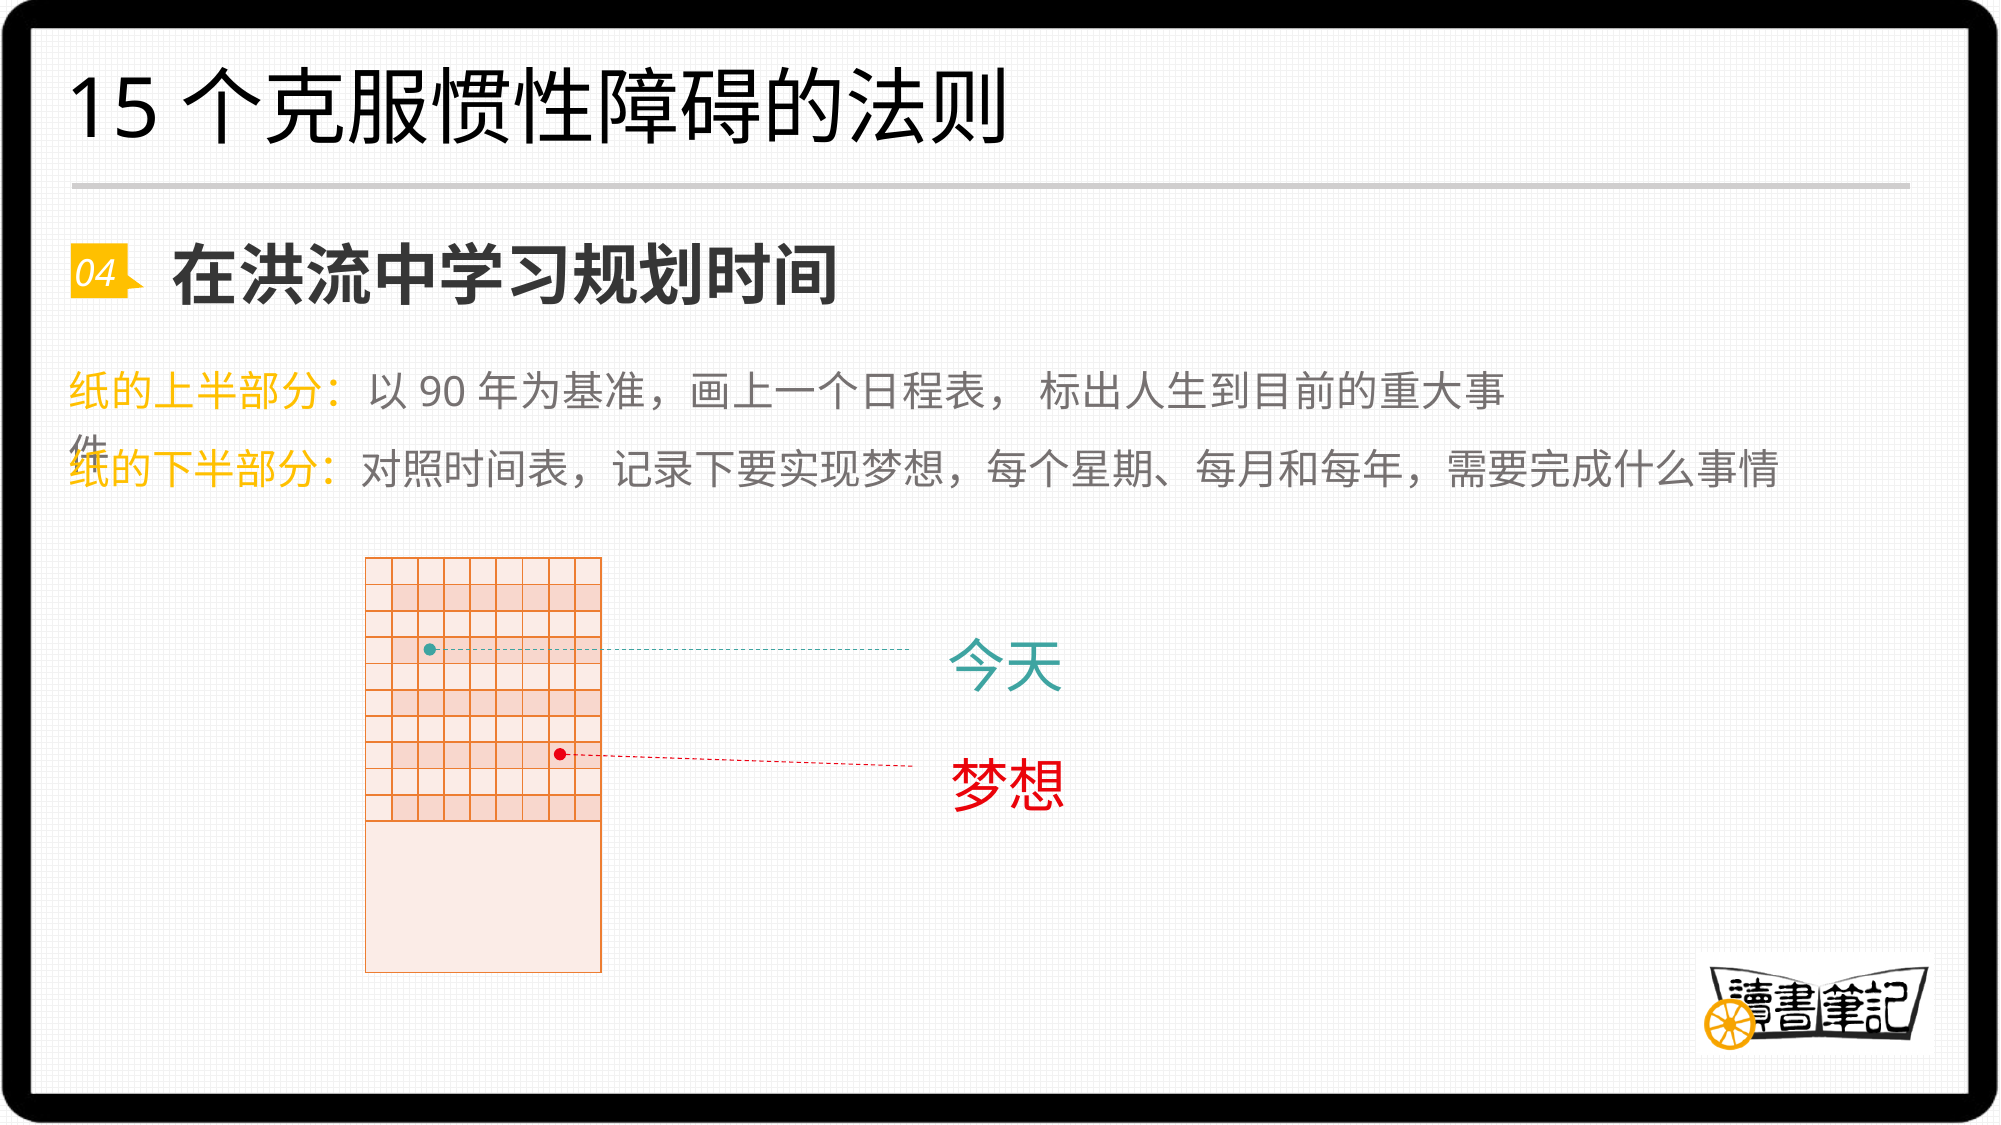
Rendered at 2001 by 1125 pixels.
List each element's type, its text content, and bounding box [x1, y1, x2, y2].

table_cell [366, 664, 391, 689]
table_header [576, 559, 600, 584]
table_cell [471, 664, 495, 689]
table_cell [366, 822, 600, 972]
table_cell [523, 743, 548, 768]
table_cell [366, 612, 391, 636]
text_box 纸的上半部分：以90年为基准，画上一个日程表， 标出人生到目前的重大事件 [53, 345, 1521, 423]
table_cell [445, 769, 469, 794]
table_cell [419, 664, 443, 689]
table_cell [419, 717, 443, 741]
table_cell [576, 755, 600, 768]
table_cell [576, 585, 600, 610]
table_cell [419, 769, 443, 794]
table_cell [523, 769, 548, 794]
table_cell [471, 638, 495, 649]
table_cell [393, 717, 417, 741]
table_cell [576, 612, 600, 636]
table_header [445, 559, 469, 584]
table_cell [576, 769, 600, 794]
table_header [471, 559, 495, 584]
table_cell [419, 585, 443, 610]
table_cell [366, 717, 391, 741]
table_cell [445, 638, 469, 649]
table_cell [471, 691, 495, 715]
table_cell [366, 691, 391, 715]
table_cell [497, 585, 522, 610]
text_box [57, 241, 133, 303]
table_cell [366, 585, 391, 610]
table_cell [523, 638, 548, 649]
table_cell [550, 612, 574, 636]
table_cell [576, 743, 600, 754]
table_cell [550, 691, 574, 715]
table_cell [523, 650, 548, 663]
table_cell [550, 743, 574, 768]
table_cell [445, 691, 469, 715]
table_cell [523, 612, 548, 636]
table_cell [393, 691, 417, 715]
table_cell [550, 664, 574, 689]
table_cell [523, 796, 548, 820]
table_header [497, 559, 522, 584]
table_cell [497, 650, 522, 663]
table_cell [497, 612, 522, 636]
table_cell [419, 796, 443, 820]
text_box 纸的下半部分：对照时间表，记录下要实现梦想，每个星期、每月和每年，需要完成什么事情 [53, 423, 1836, 501]
table_cell [576, 638, 600, 649]
table_cell [550, 650, 574, 663]
table_cell [445, 743, 469, 768]
table_cell [393, 638, 417, 663]
table_cell [393, 769, 417, 794]
text_box 15个克服惯性障碍的法则 [50, 46, 1028, 162]
table_cell [497, 743, 522, 768]
table_cell [471, 796, 495, 820]
table_cell [445, 664, 469, 689]
table_cell [471, 585, 495, 610]
table_cell [576, 796, 600, 820]
table_cell [576, 717, 600, 741]
table_cell [393, 612, 417, 636]
table_cell [445, 717, 469, 741]
table_cell [445, 585, 469, 610]
text_box 梦想 [912, 706, 1106, 827]
table_cell [419, 612, 443, 636]
text_box 在洪流中学习规划时间 [156, 227, 1124, 318]
table_header [523, 559, 548, 584]
table_cell [366, 638, 391, 663]
table_cell [419, 691, 443, 715]
table_cell [366, 743, 391, 768]
table_cell [576, 664, 600, 689]
table_cell [445, 796, 469, 820]
table_cell [366, 796, 391, 820]
text_box 今天 [908, 587, 1102, 707]
table_header [419, 559, 443, 584]
table_cell [550, 796, 574, 820]
table_cell [471, 612, 495, 636]
table_cell [497, 664, 522, 689]
table_cell [471, 650, 495, 663]
table_header [393, 559, 417, 584]
table_cell [523, 717, 548, 741]
table_cell [445, 650, 469, 663]
picture [0, 0, 2000, 1125]
table_cell [393, 743, 417, 768]
table_cell [471, 717, 495, 741]
table_cell [393, 585, 417, 610]
table_cell [576, 691, 600, 715]
table_cell [523, 585, 548, 610]
table_cell [419, 743, 443, 768]
table_cell [471, 769, 495, 794]
table_cell [523, 691, 548, 715]
table_header [366, 559, 391, 584]
table_header [550, 559, 574, 584]
table_cell [419, 638, 443, 663]
table_cell [471, 743, 495, 768]
table_cell [497, 691, 522, 715]
table_cell [576, 650, 600, 663]
table_cell [445, 612, 469, 636]
table_cell [393, 796, 417, 820]
table_cell [497, 796, 522, 820]
table_cell [393, 664, 417, 689]
table_cell [497, 769, 522, 794]
table_cell [366, 769, 391, 794]
table_cell [497, 717, 522, 741]
table_cell [550, 769, 574, 794]
table_cell [523, 664, 548, 689]
table_cell [497, 638, 522, 649]
table_cell [550, 638, 574, 649]
table_cell [550, 585, 574, 610]
table_cell [550, 717, 574, 741]
